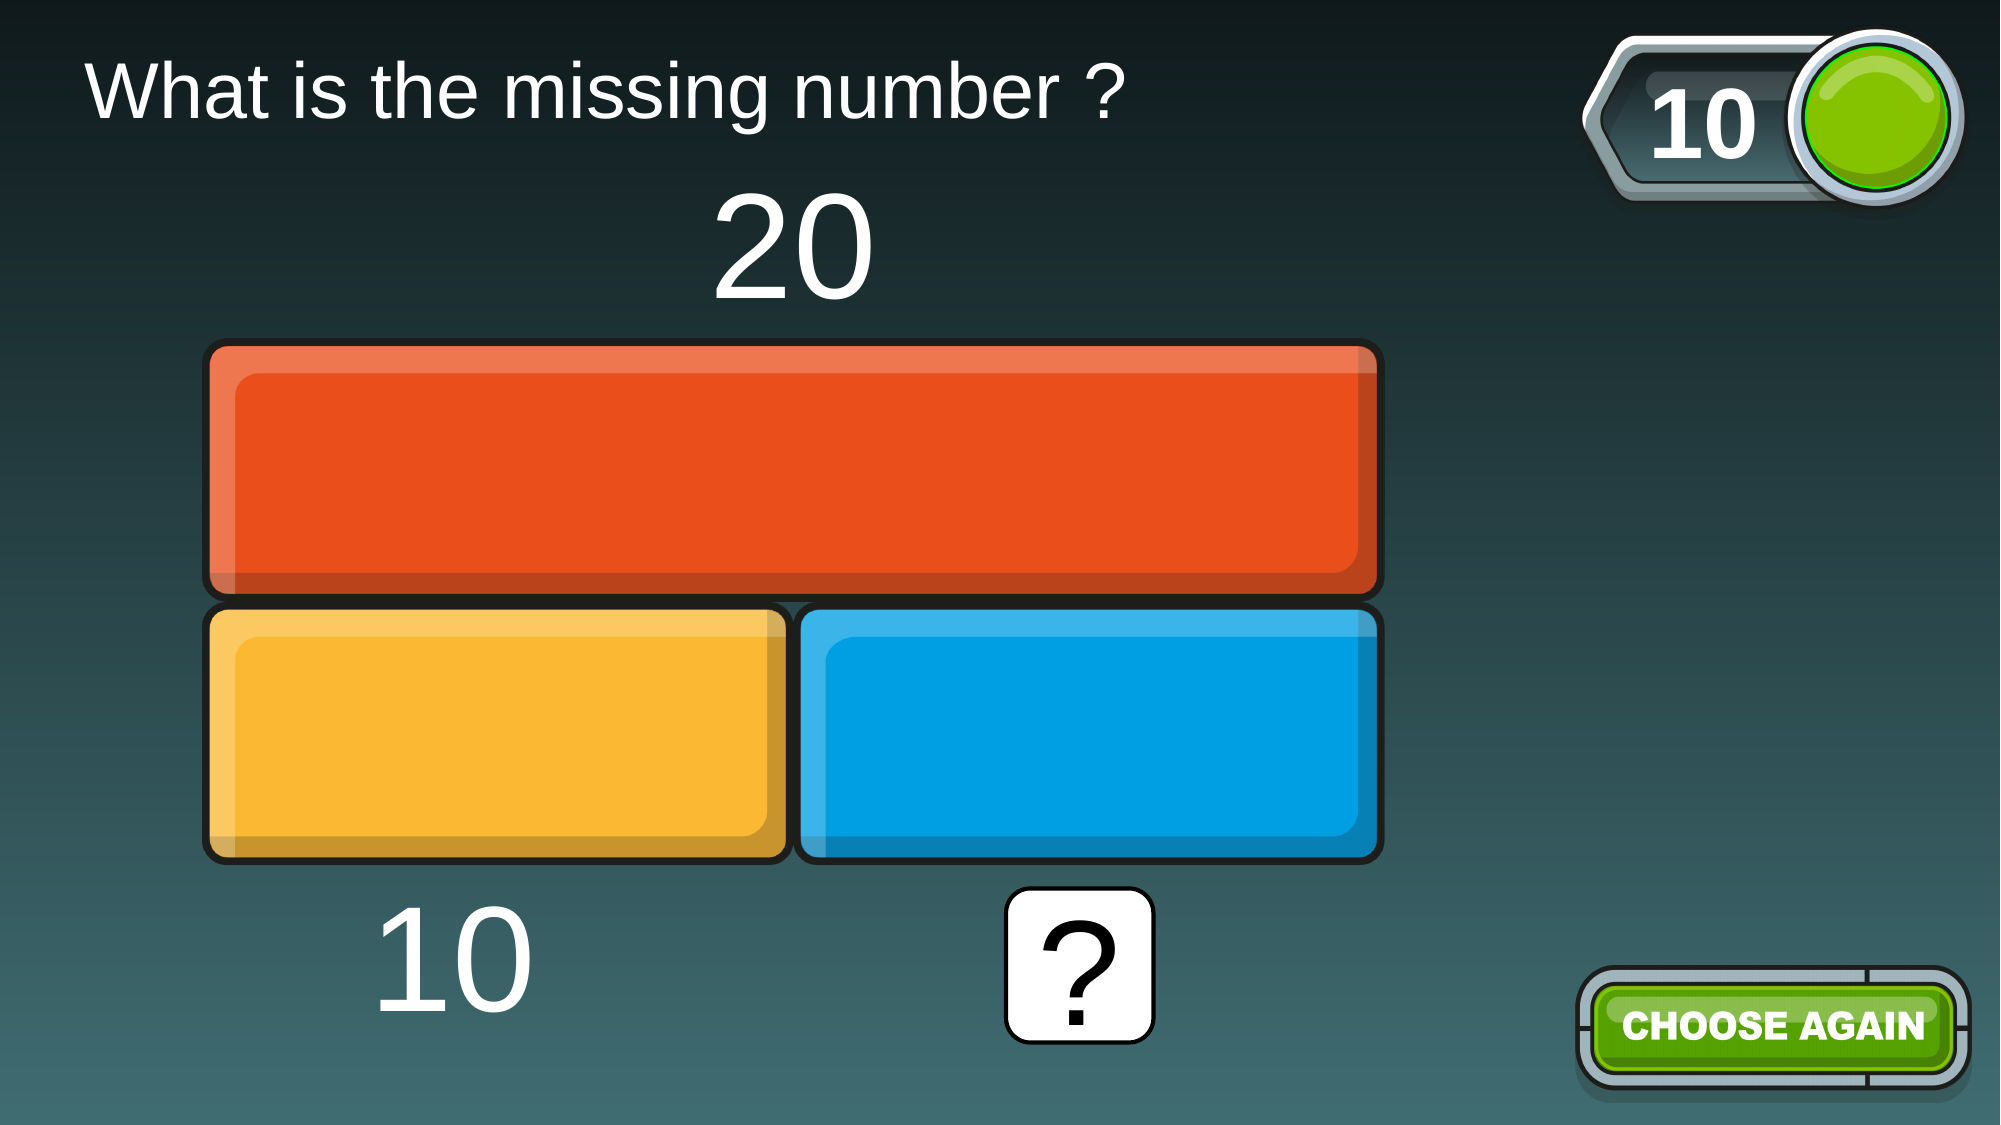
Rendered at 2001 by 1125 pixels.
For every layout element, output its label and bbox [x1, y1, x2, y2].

picture [201, 337, 1385, 865]
text_box [348, 865, 558, 1050]
picture [1575, 965, 1972, 1104]
text_box [69, 32, 1167, 337]
text_box [1006, 888, 1154, 1043]
picture [1575, 25, 1971, 221]
